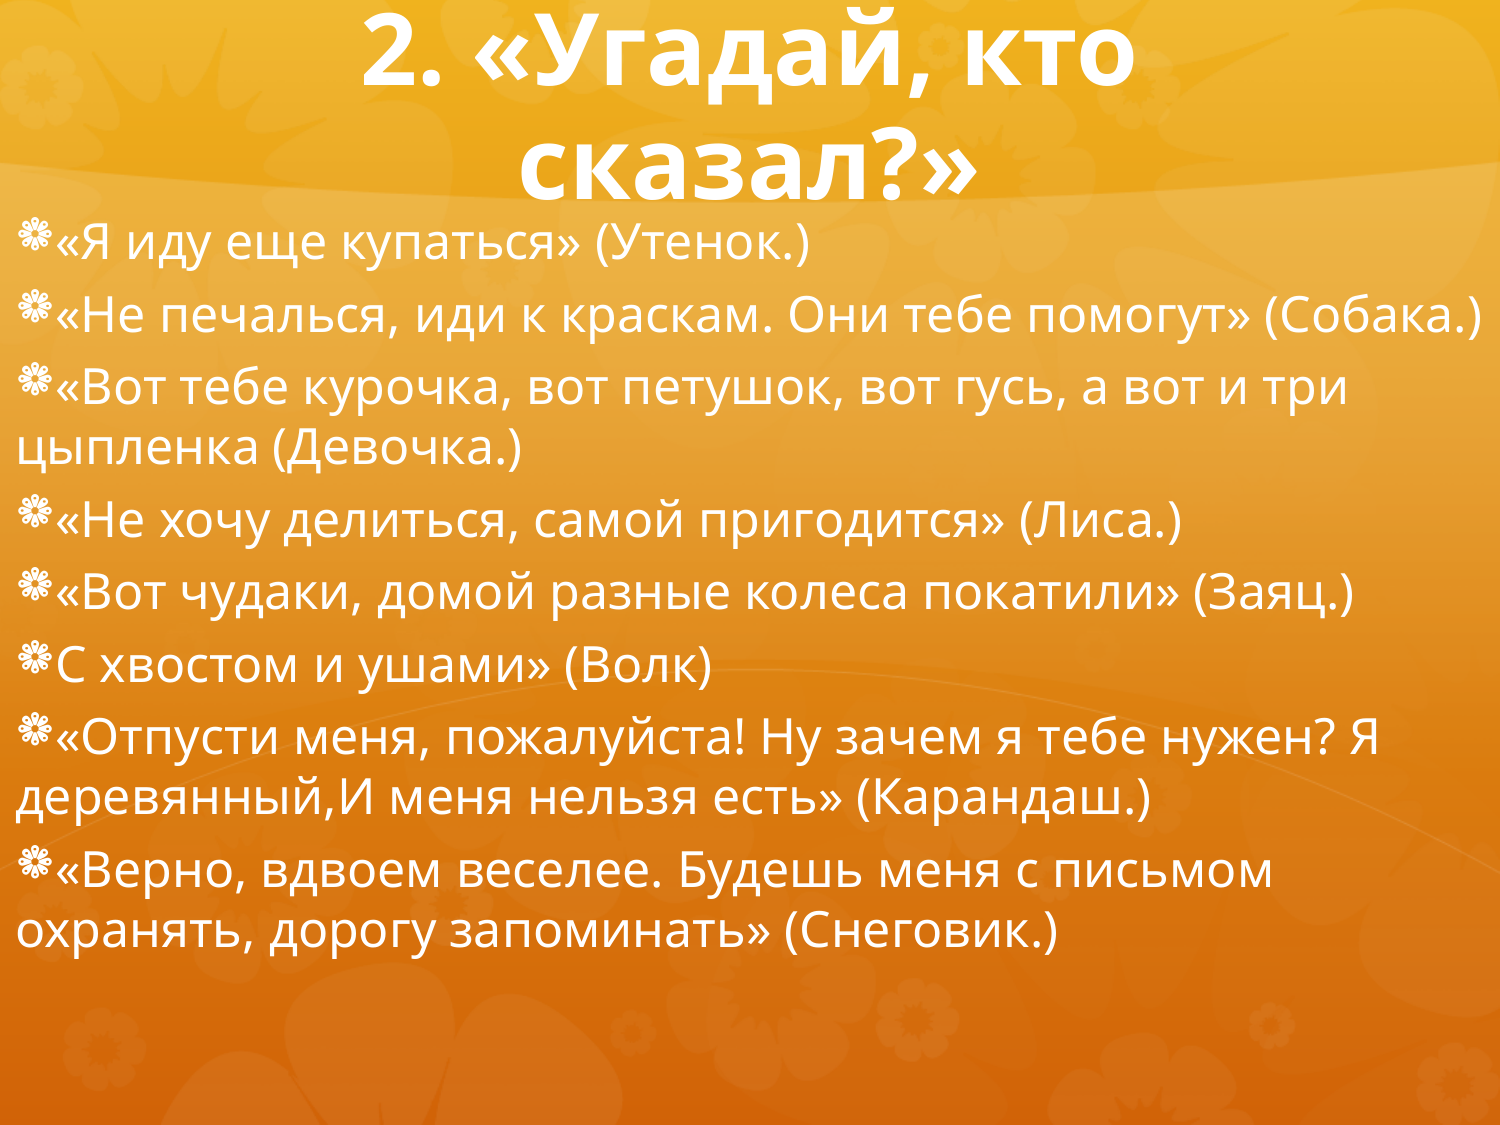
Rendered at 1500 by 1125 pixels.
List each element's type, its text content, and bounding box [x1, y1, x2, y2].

list «Я иду еще купаться» (Утенок.) «Не печалься, иди к краскам. Они тебе помогут» (Собака.) «Вот тебе курочка, вот петушок, вот гусь, а вот и три цыпленка (Девочка.) «Не хочу делиться, самой пригодится» (Лиса.) «Вот чудаки, домой разные колеса покатили» (Заяц.) С хвостом и ушами» (Волк) «Отпусти меня, пожалуйста! Ну зачем я тебе нужен? Я деревянный,И меня нельзя есть» (Карандаш.) «Верно, вдвоем веселее. Будешь меня с письмом охранять, дорогу запоминать» (Снеговик.) [0, 202, 1500, 1125]
title 2. «Угадай, кто сказал?» [127, 14, 1372, 202]
picture [0, 0, 1500, 202]
